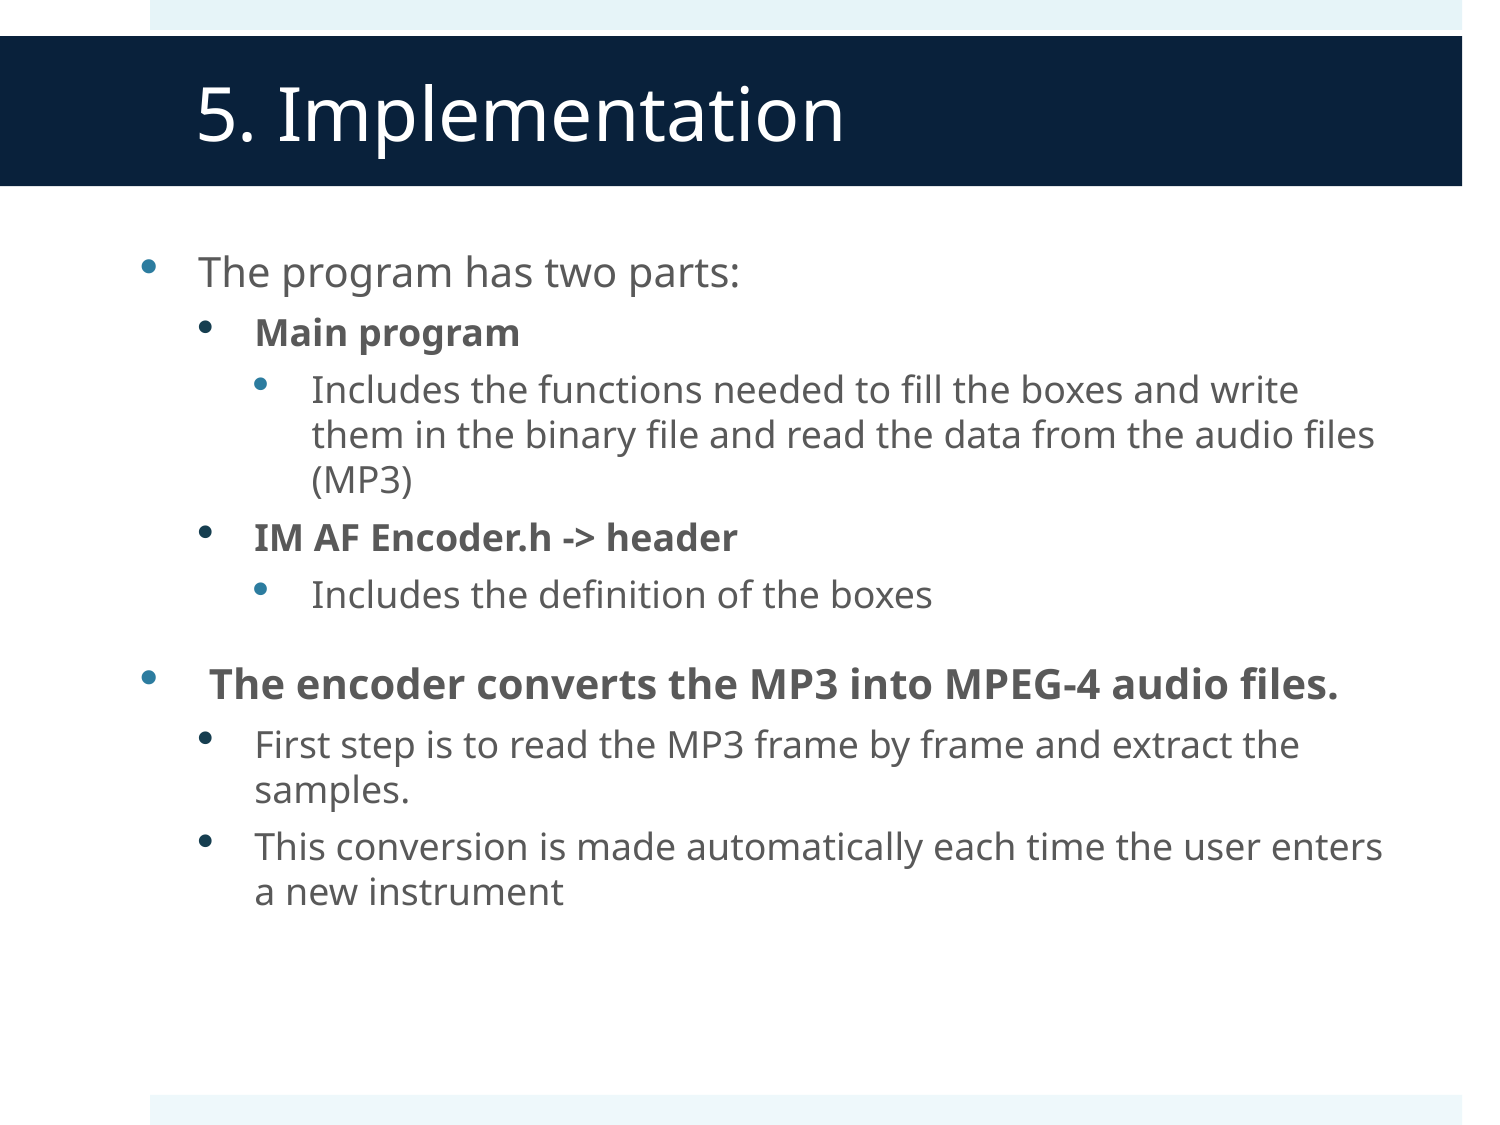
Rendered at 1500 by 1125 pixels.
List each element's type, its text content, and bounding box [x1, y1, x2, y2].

title 5. Implementation [0, 36, 1463, 187]
list The program has two parts: Main program Includes the functions needed to fill the boxes and write them in the binary file and read the data from the audio files (MP3) IM AF Encoder.h -> header Includes the definition of the boxes The encoder converts the MP3 into MPEG-4 audio files. First step is to read the MP3 frame by frame and extract the samples. This conversion is made automatically each time the user enters a new instrument [126, 238, 1407, 972]
